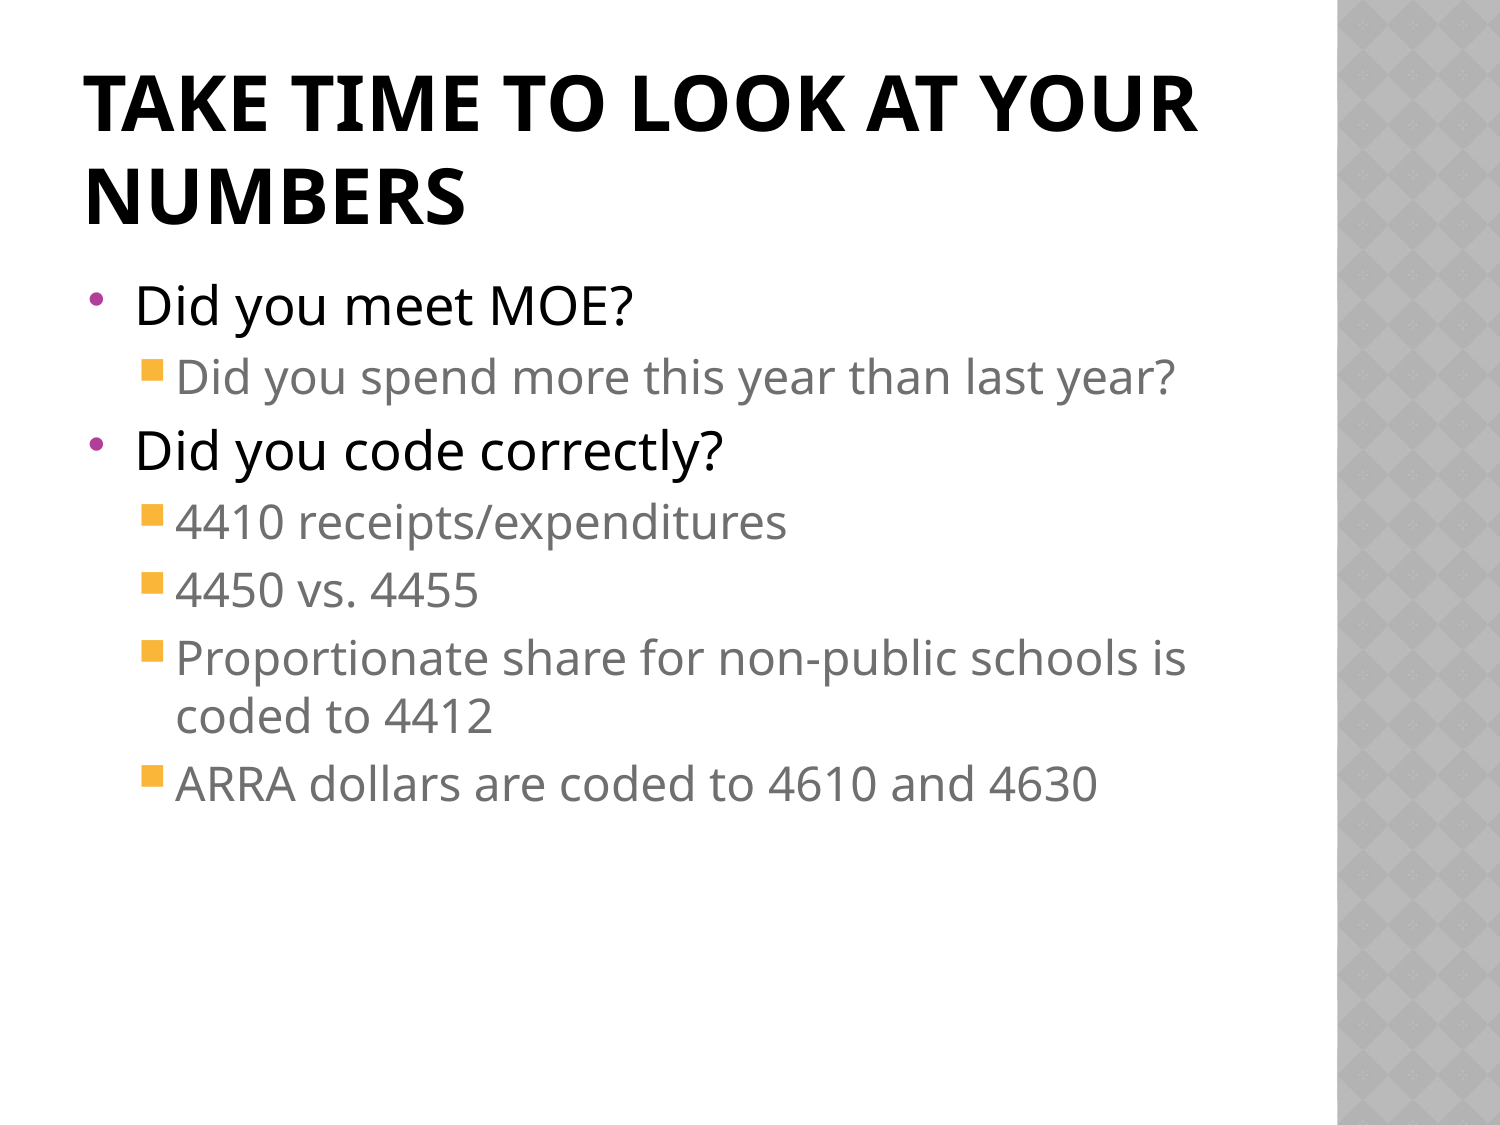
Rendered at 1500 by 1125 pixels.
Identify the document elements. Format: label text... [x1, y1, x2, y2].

list Did you meet MOE? Did you spend more this year than last year? Did you code correctly? 4410 receipts/expenditures 4450 vs. 4455 Proportionate share for non-public schools is coded to 4412 ARRA dollars are coded to 4610 and 4630 [75, 264, 1263, 1059]
title Take time to look at your numbers [75, 52, 1263, 240]
